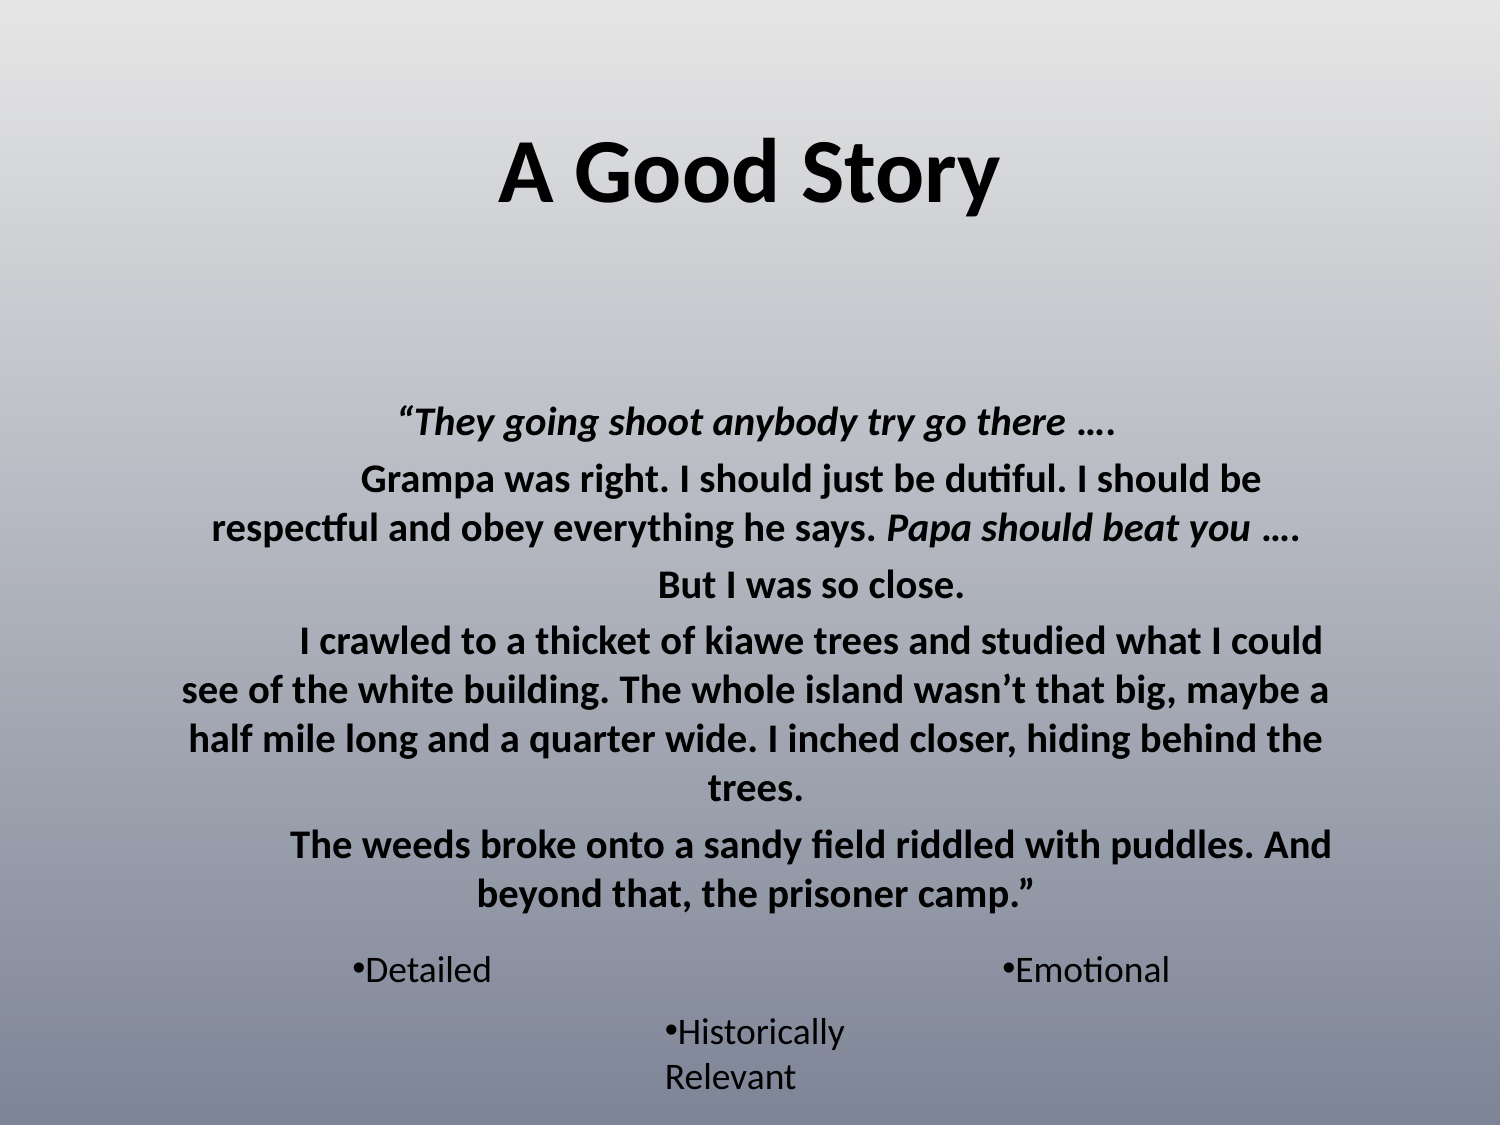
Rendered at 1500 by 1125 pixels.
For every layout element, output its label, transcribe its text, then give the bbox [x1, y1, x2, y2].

text_box Emotional [987, 937, 1200, 998]
subtitle “They going shoot anybody try go there …. Grampa was right. I should just be dutiful. I should be respectful and obey everything he says. Papa should beat you …. But I was so close. I crawled to a thicket of kiawe trees and studied what I could see of the white building. The whole island wasn’t that big, maybe a half mile long and a quarter wide. I inched closer, hiding behind the trees. The weeds broke onto a sandy field riddled with puddles. And beyond that, the prisoner camp.” [162, 387, 1350, 925]
text_box Historically Relevant [649, 999, 863, 1105]
title A Good Story [112, 99, 1388, 342]
text_box Detailed [337, 937, 550, 998]
